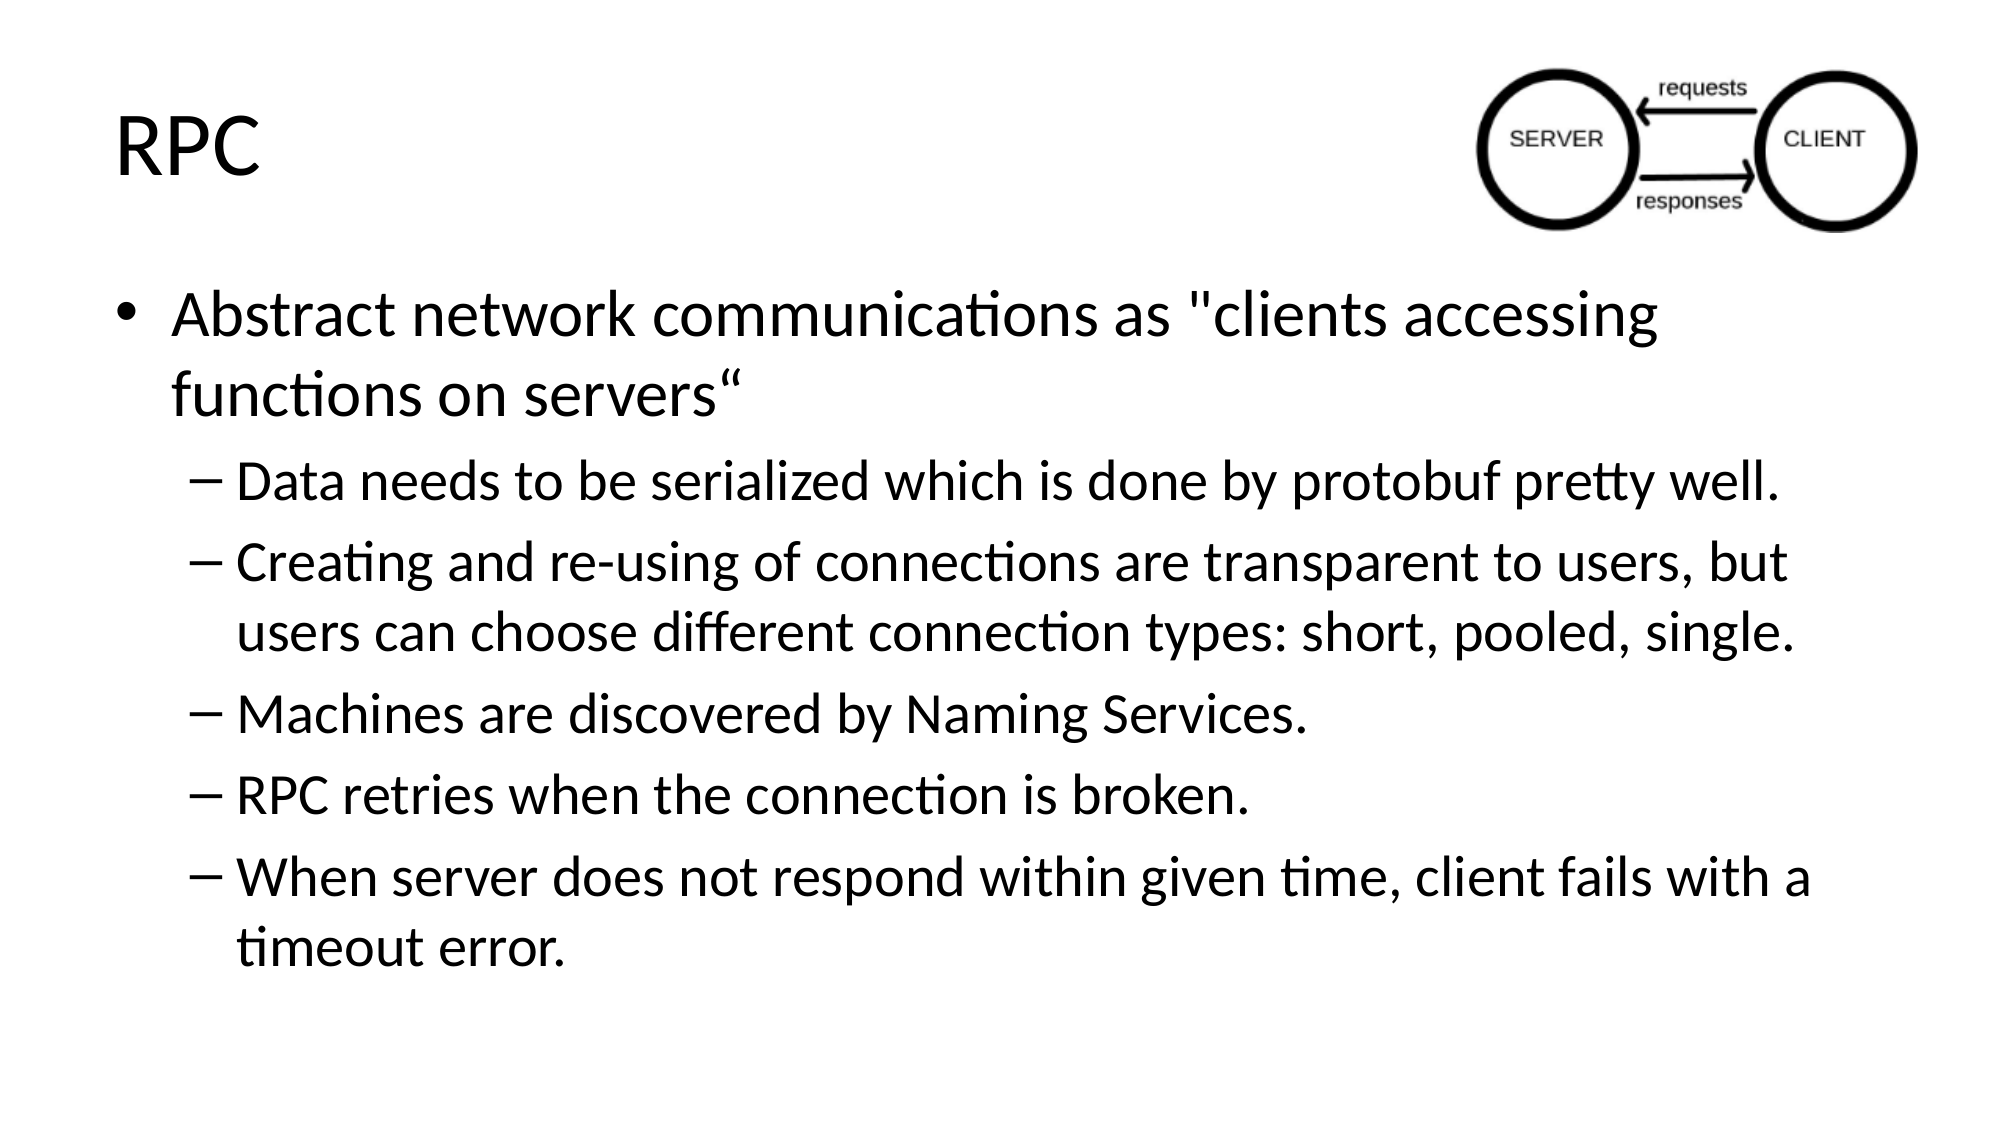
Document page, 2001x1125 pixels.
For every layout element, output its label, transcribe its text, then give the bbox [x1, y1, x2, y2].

list Abstract network communications as "clients accessing functions on servers“ Data needs to be serialized which is done by protobuf pretty well. Creating and re-using of connections are transparent to users, but users can choose different connection types: short, pooled, single. Machines are discovered by Naming Services. RPC retries when the connection is broken. When server does not respond within given time, client fails with a timeout error. [99, 262, 1900, 1005]
picture [1462, 61, 1932, 233]
title RPC [99, 45, 1900, 233]
